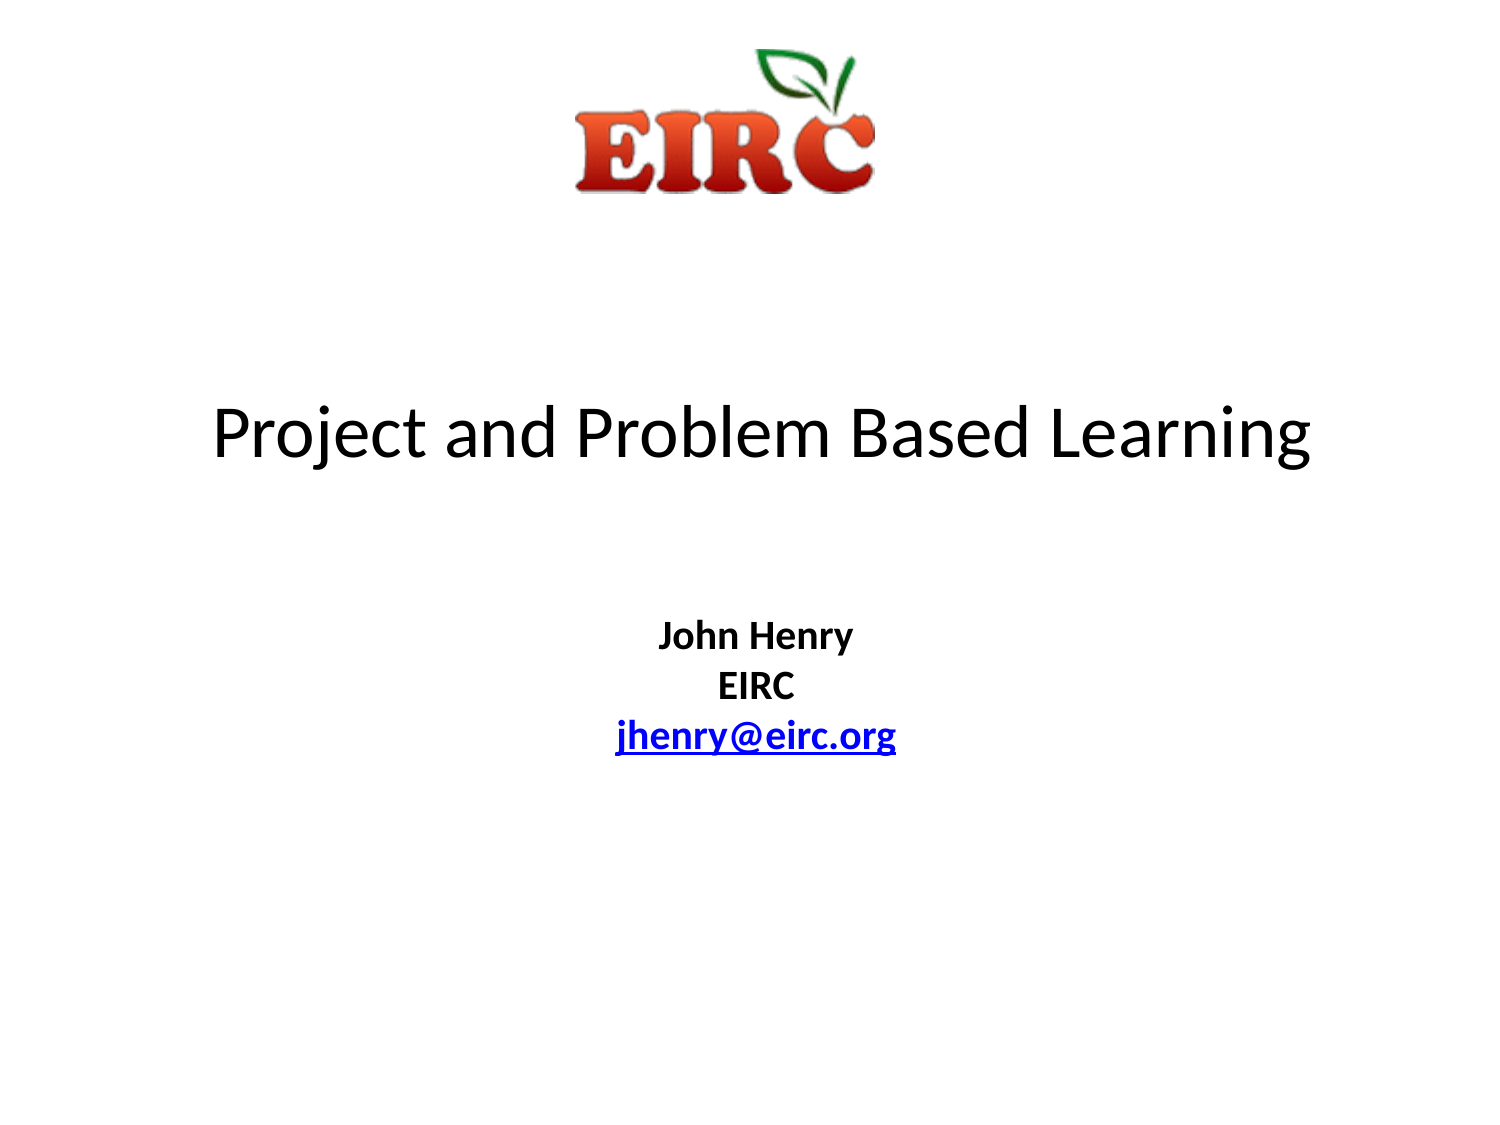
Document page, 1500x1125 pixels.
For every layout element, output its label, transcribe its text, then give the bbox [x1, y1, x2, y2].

picture [574, 49, 876, 195]
title Project and Problem Based Learning [112, 462, 1413, 600]
text_box John Henry EIRC jhenry@eirc.org [62, 600, 1450, 855]
